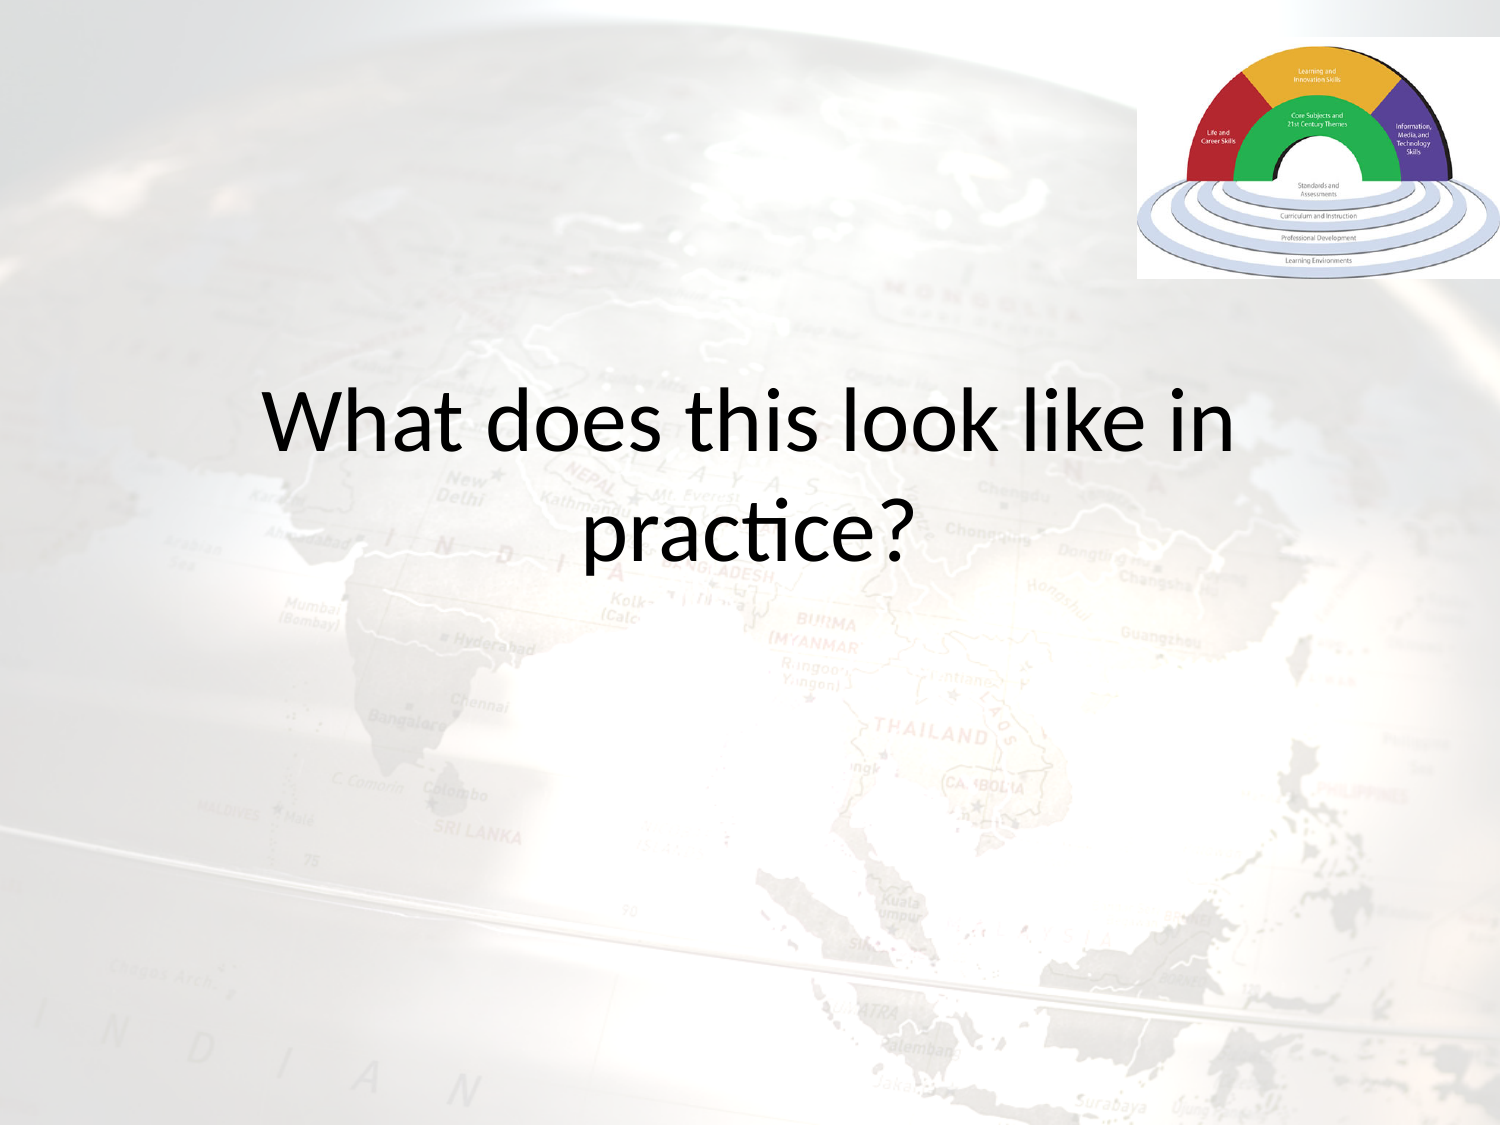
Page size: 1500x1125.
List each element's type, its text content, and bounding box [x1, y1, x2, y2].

title What does this look like in practice? [112, 349, 1388, 591]
picture [1137, 37, 1500, 280]
